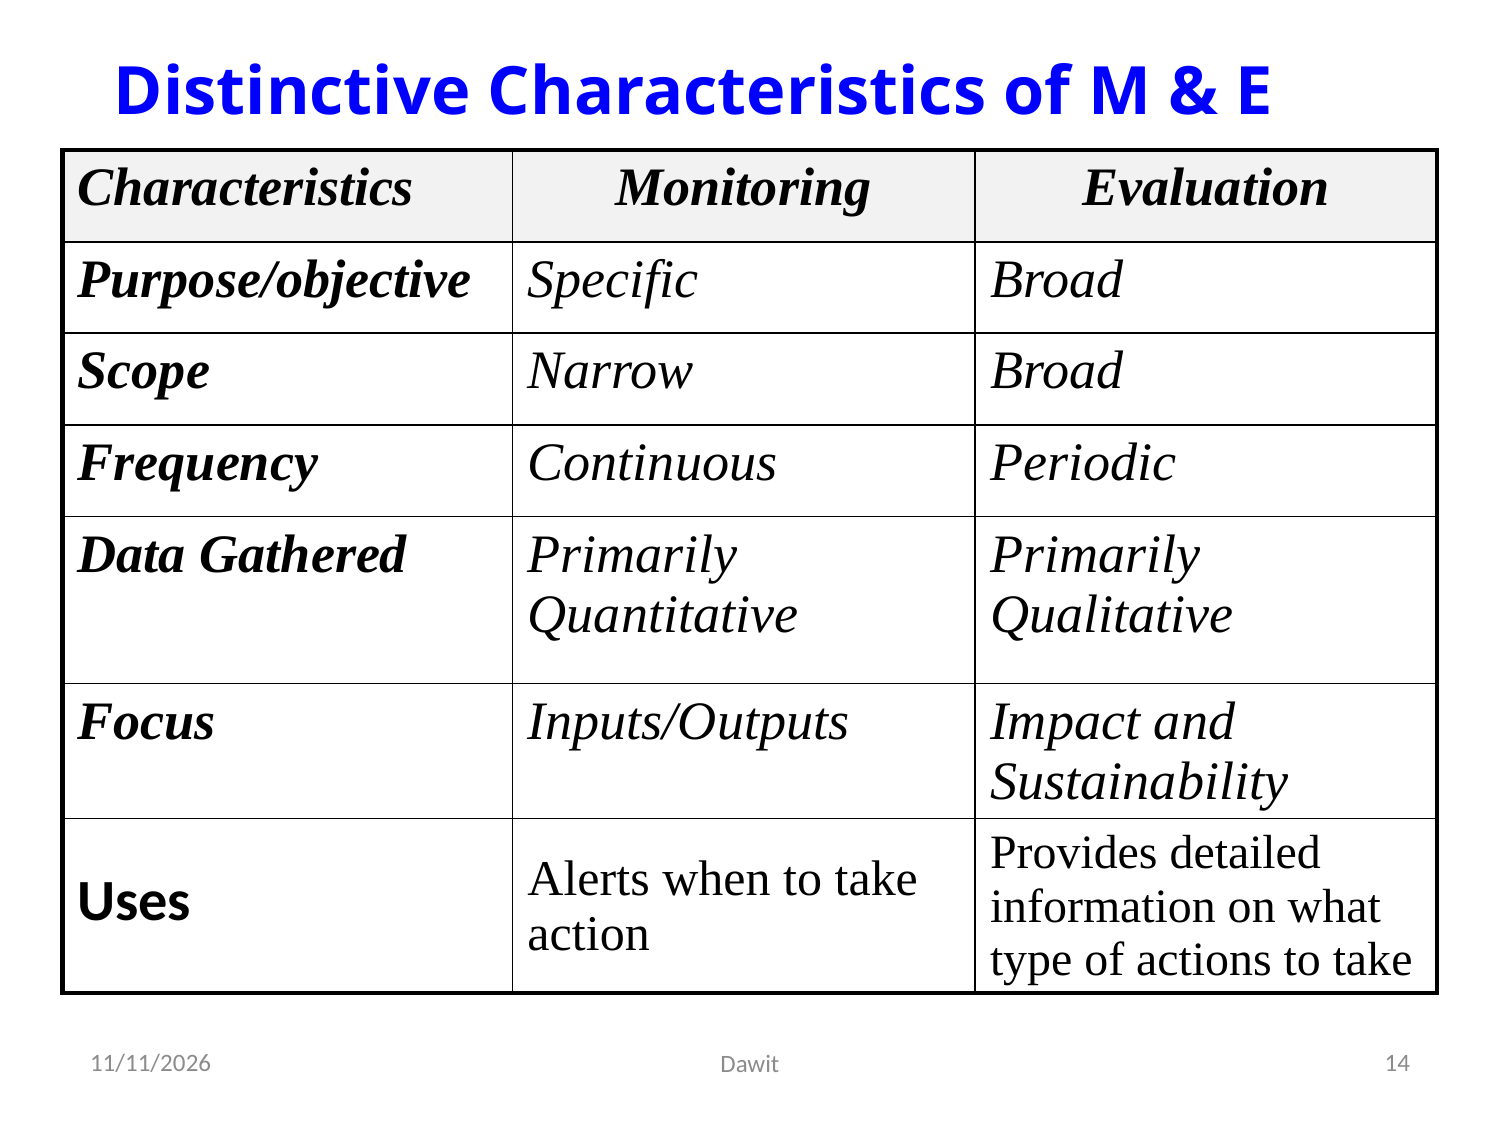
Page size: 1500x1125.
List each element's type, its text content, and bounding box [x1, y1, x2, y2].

footer Dawit [512, 1025, 988, 1100]
table_cell Narrow [513, 334, 974, 424]
table_cell Purpose/objective [65, 243, 512, 332]
slide_number 14 [1074, 1024, 1425, 1100]
table_cell Periodic [976, 426, 1435, 516]
table_cell Data Gathered [65, 517, 512, 683]
table_cell Primarily Qualitative [976, 517, 1435, 683]
table_cell Uses [65, 819, 512, 991]
table_cell Broad [976, 243, 1435, 332]
table_cell Scope [65, 334, 512, 424]
table_cell Broad [976, 334, 1435, 424]
table_cell Alerts when to take action [513, 819, 974, 991]
table_cell Primarily Quantitative [513, 517, 974, 683]
table_header Evaluation [976, 152, 1435, 241]
table_cell Impact and Sustainability [976, 684, 1435, 818]
table_header Characteristics [65, 152, 512, 241]
title Distinctive Characteristics of M & E [0, 37, 1388, 138]
table_cell Frequency [65, 426, 512, 516]
table_header Monitoring [513, 152, 974, 241]
table_cell Inputs/Outputs [513, 684, 974, 818]
table_cell Provides detailed information on what type of actions to take [976, 819, 1435, 991]
table_cell Continuous [513, 426, 974, 516]
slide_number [75, 1024, 425, 1100]
table_cell Specific [513, 243, 974, 332]
table_cell Focus [65, 684, 512, 818]
